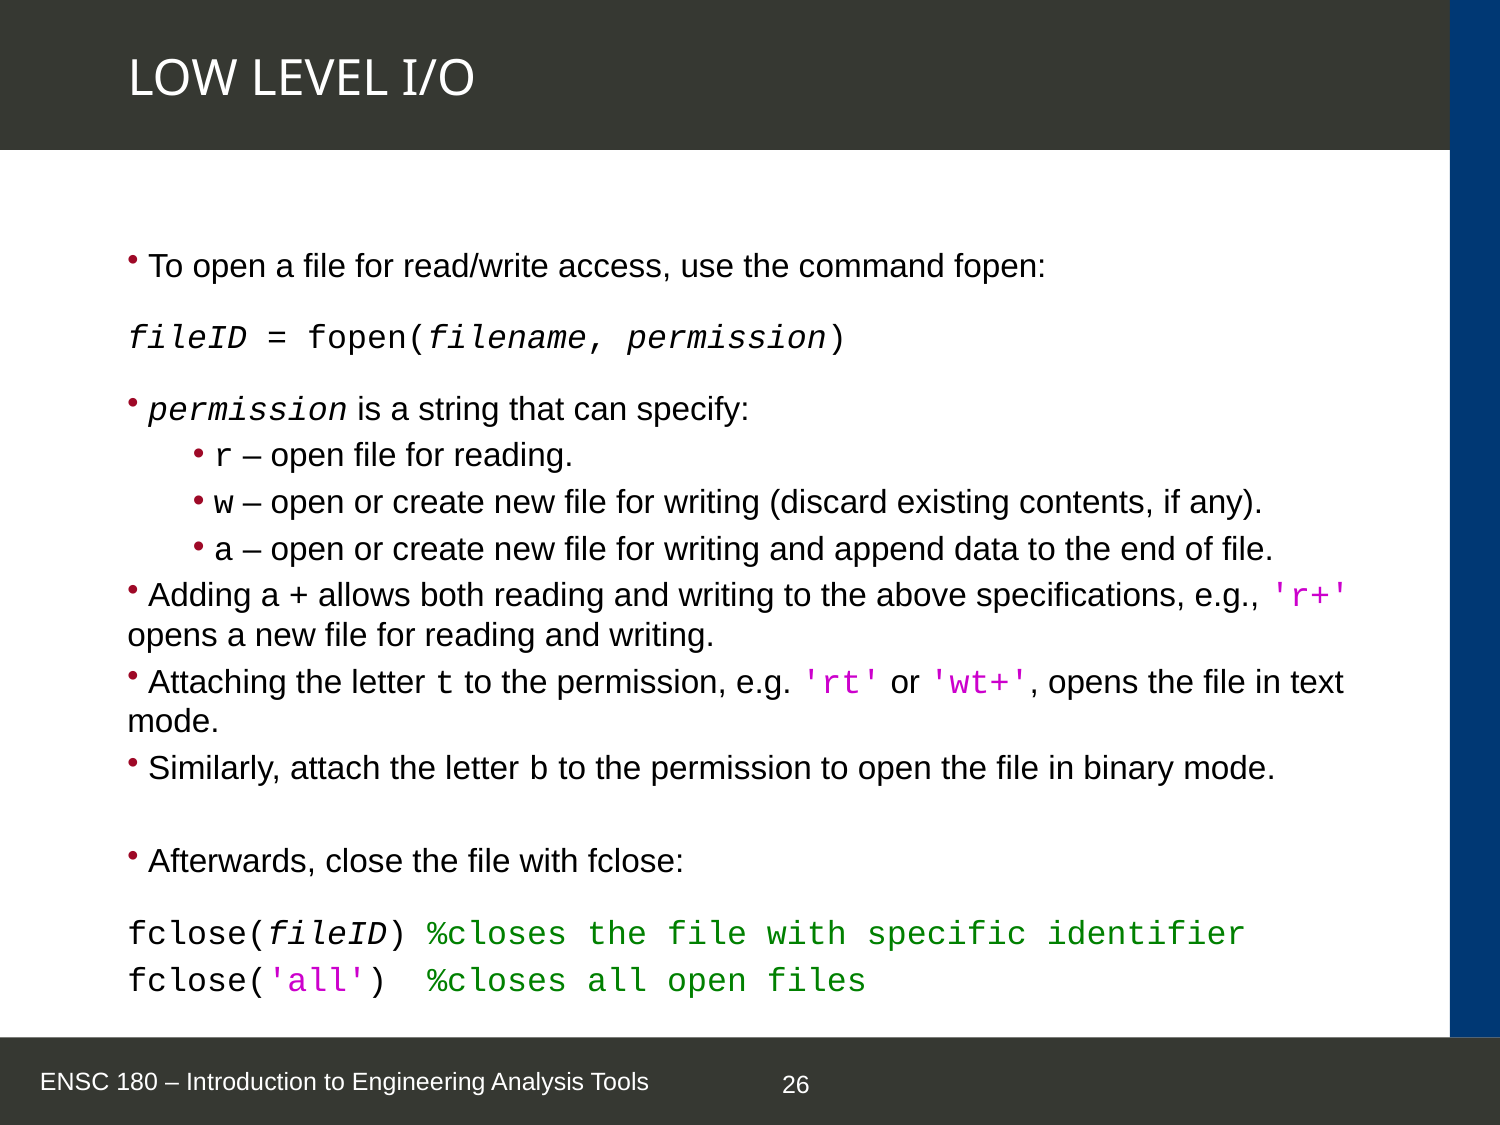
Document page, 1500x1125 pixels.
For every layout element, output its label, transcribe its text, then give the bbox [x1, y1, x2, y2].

footer ENSC 180 – Introduction to Engineering Analysis Tools [24, 1057, 740, 1113]
title LOW LEVEL I/O [112, 37, 1450, 138]
list To open a file for read/write access, use the command fopen: fileID = fopen(filename, permission) permission is a string that can specify: r – open file for reading. w – open or create new file for writing (discard existing contents, if any). a – open or create new file for writing and append data to the end of file. Adding a + allows both reading and writing to the above specifications, e.g., 'r+' opens a new file for reading and writing. Attaching the letter t to the permission, e.g. 'rt' or 'wt+', opens the file in text mode. Similarly, attach the letter b to the permission to open the file in binary mode. Afterwards, close the file with fclose: fclose(fileID) %closes the file with specific identifier fclose('all') %closes all open files [112, 236, 1445, 1028]
